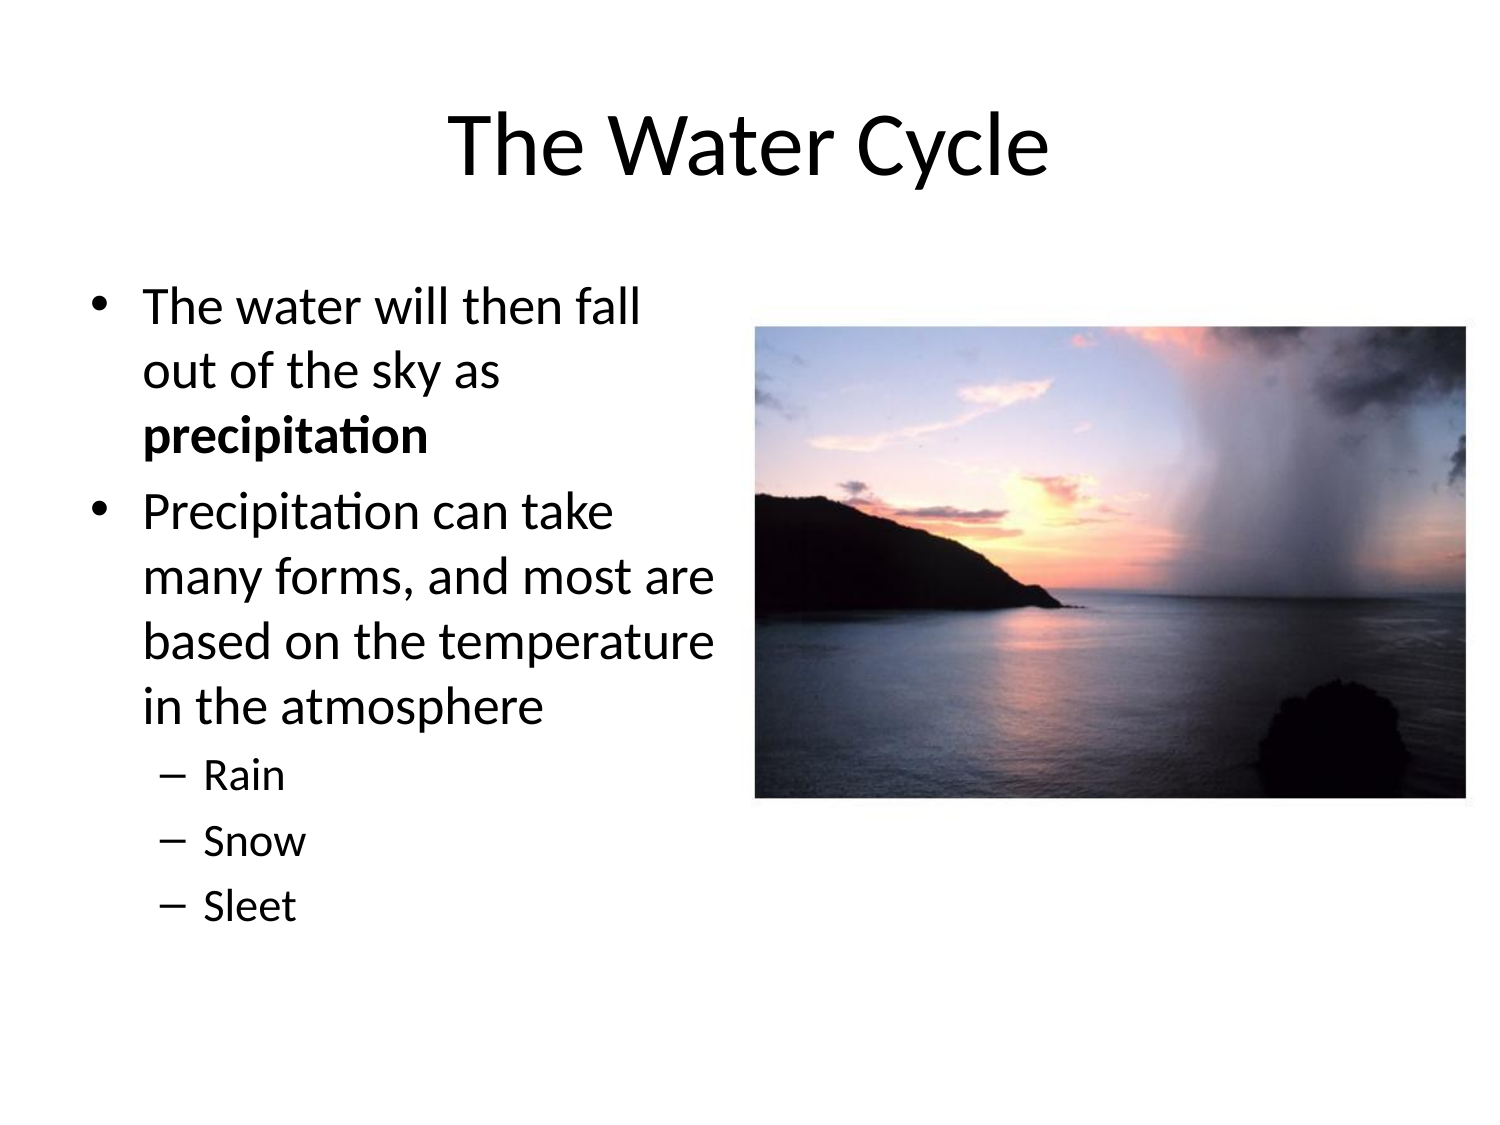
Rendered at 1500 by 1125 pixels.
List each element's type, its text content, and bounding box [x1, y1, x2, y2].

title The Water Cycle [75, 45, 1425, 233]
picture [741, 287, 1476, 838]
list The water will then fall out of the sky as precipitation Precipitation can take many forms, and most are based on the temperature in the atmosphere Rain Snow Sleet [75, 262, 738, 1005]
